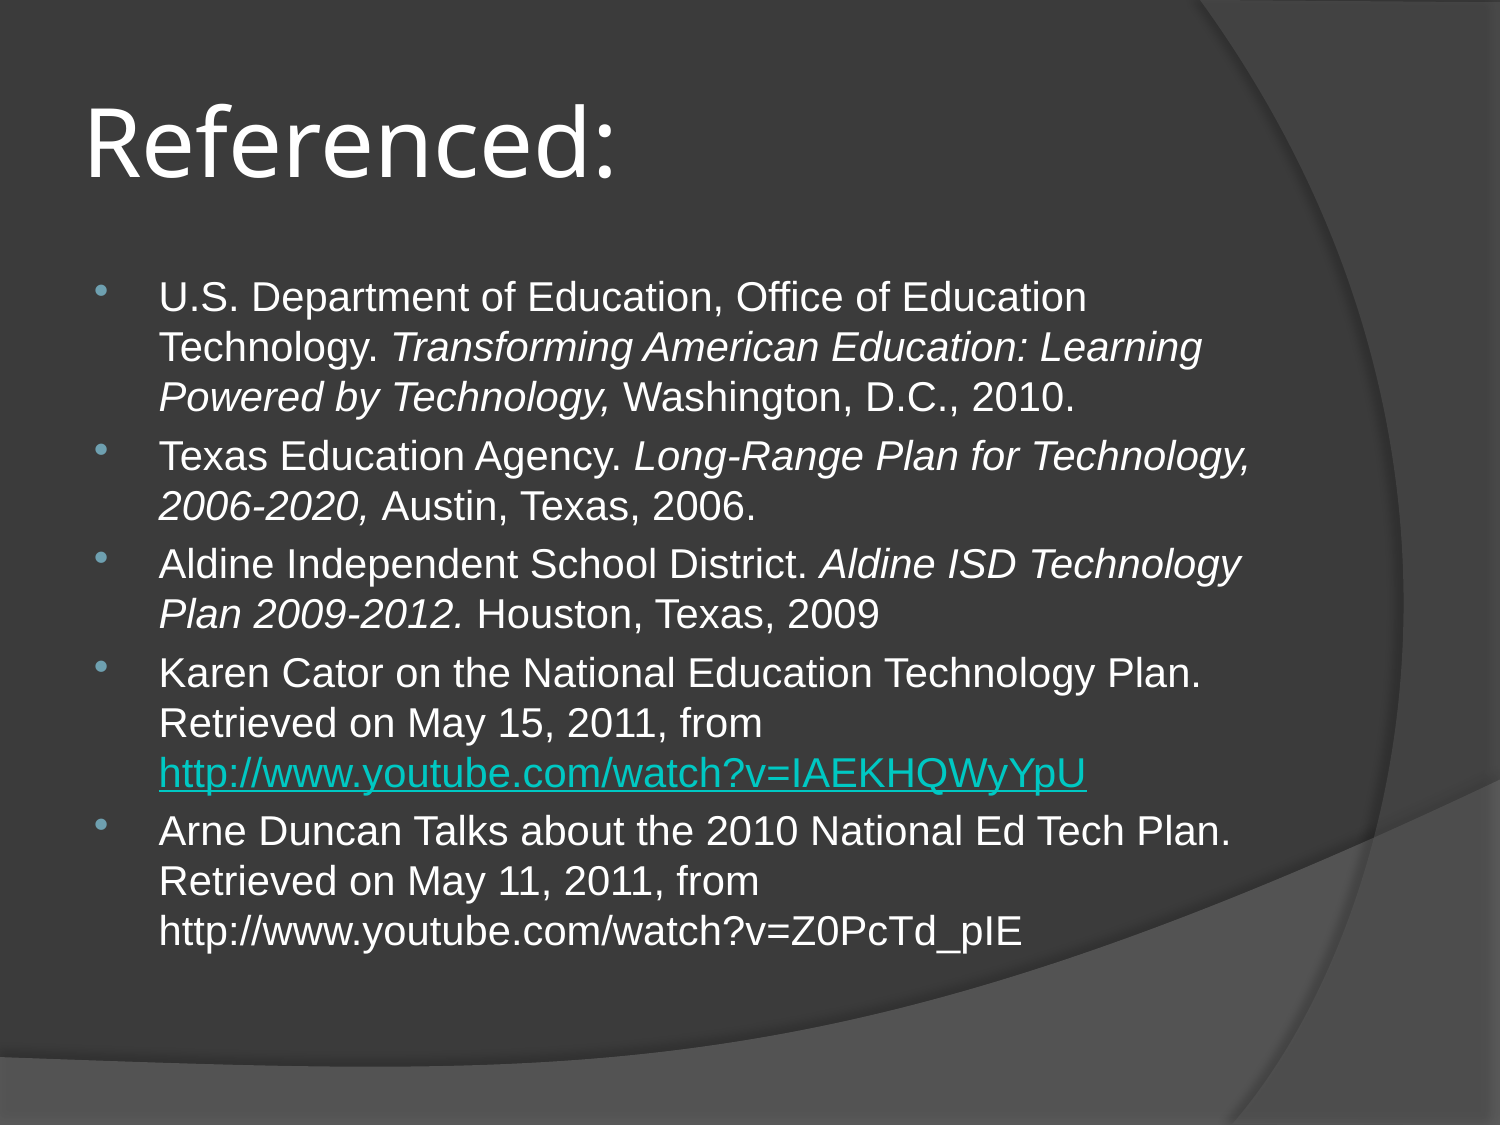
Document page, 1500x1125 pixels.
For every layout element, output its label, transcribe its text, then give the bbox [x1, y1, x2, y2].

list U.S. Department of Education, Office of Education Technology. Transforming American Education: Learning Powered by Technology, Washington, D.C., 2010. Texas Education Agency. Long-Range Plan for Technology, 2006-2020, Austin, Texas, 2006. Aldine Independent School District. Aldine ISD Technology Plan 2009-2012. Houston, Texas, 2009 Karen Cator on the National Education Technology Plan. Retrieved on May 15, 2011, from http://www.youtube.com/watch?v=IAEKHQWyYpU Arne Duncan Talks about the 2010 National Ed Tech Plan. Retrieved on May 11, 2011, from http://www.youtube.com/watch?v=Z0PcTd_pIE [75, 262, 1300, 1005]
title Referenced: [75, 45, 1300, 233]
